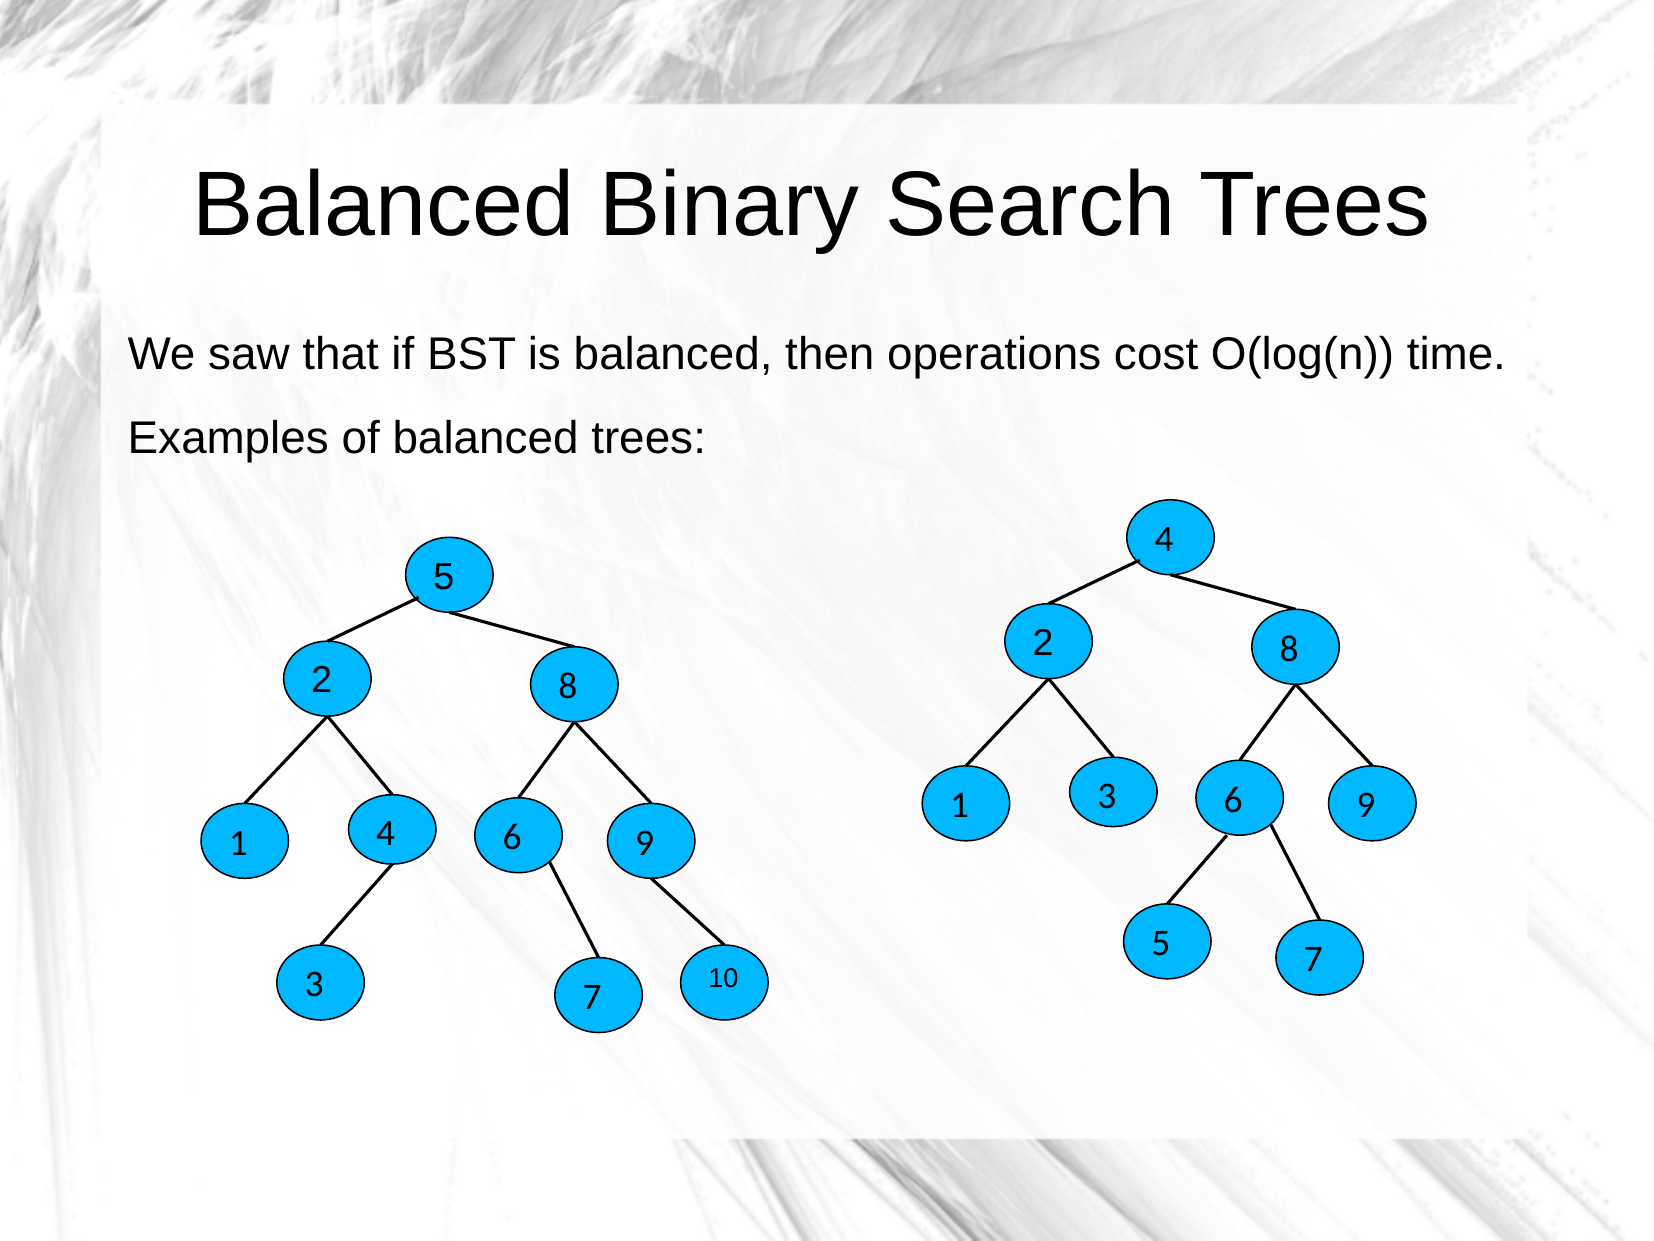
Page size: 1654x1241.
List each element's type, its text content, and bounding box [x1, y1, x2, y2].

picture [0, 0, 1654, 1241]
title Balanced Binary Search Trees [118, 93, 1506, 299]
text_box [201, 537, 769, 1033]
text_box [922, 499, 1417, 995]
list We saw that if BST is balanced, then operations cost O(log(n)) time. Examples of balanced trees: [118, 319, 1571, 1109]
